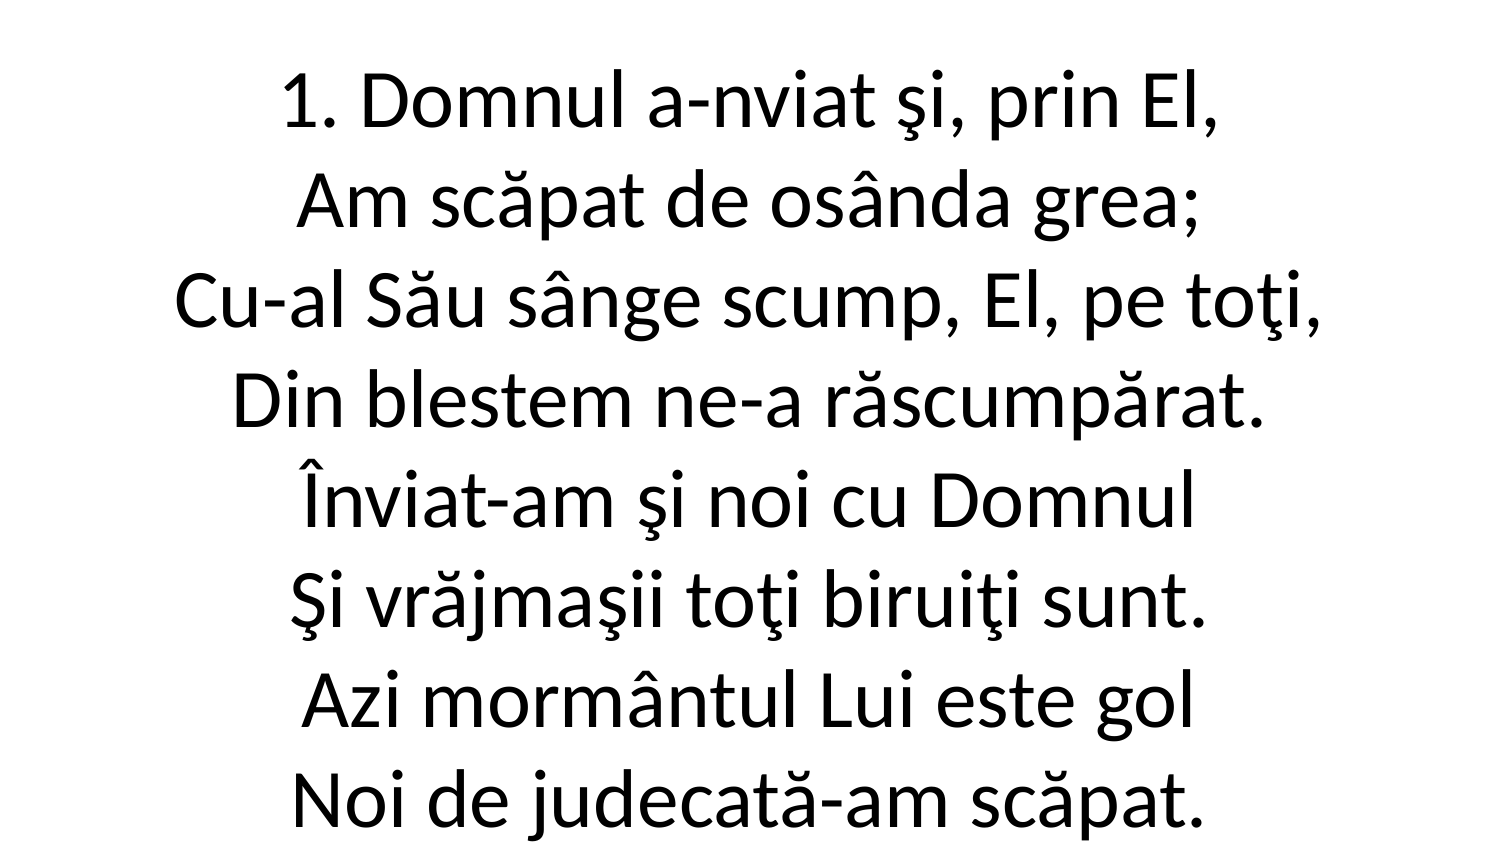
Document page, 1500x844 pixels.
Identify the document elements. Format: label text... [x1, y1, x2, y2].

text_box 1. Domnul a-nviat şi, prin El, Am scăpat de osânda grea; Cu-al Său sânge scump, El, pe toţi, Din blestem ne-a răscumpărat. Înviat-am şi noi cu Domnul Şi vrăjmaşii toţi biruiţi sunt. Azi mormântul Lui este gol Noi de judecată-am scăpat. [159, 0, 1341, 844]
